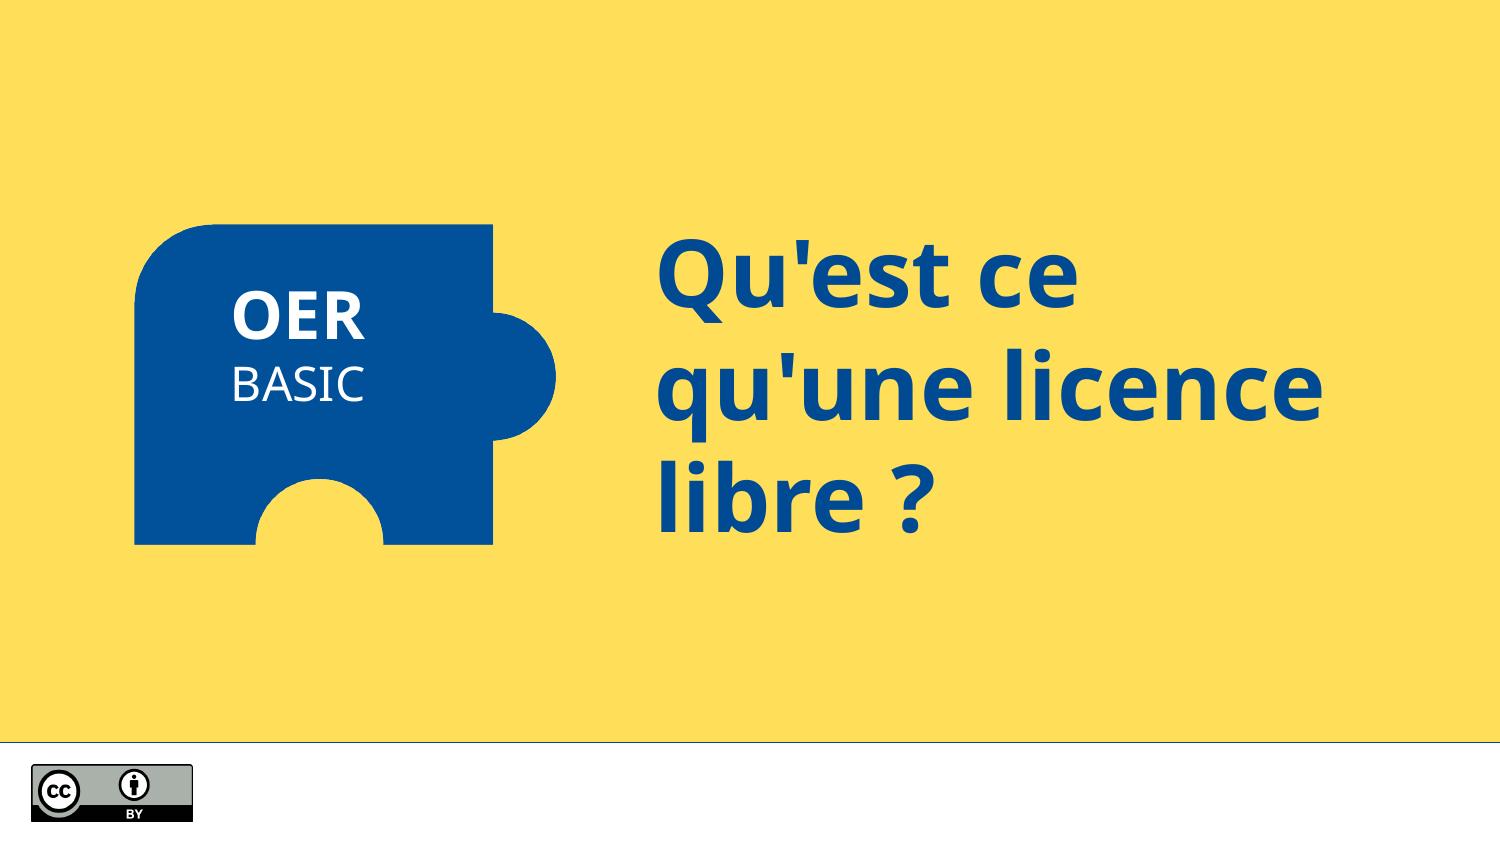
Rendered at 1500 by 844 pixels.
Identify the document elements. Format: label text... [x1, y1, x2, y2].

text_box OER BASIC [560, 258, 862, 426]
picture [31, 764, 193, 822]
text_box [0, 750, 1500, 844]
text_box Qu'est ce qu'une licence libre ? [639, 199, 1427, 567]
picture [133, 224, 556, 545]
